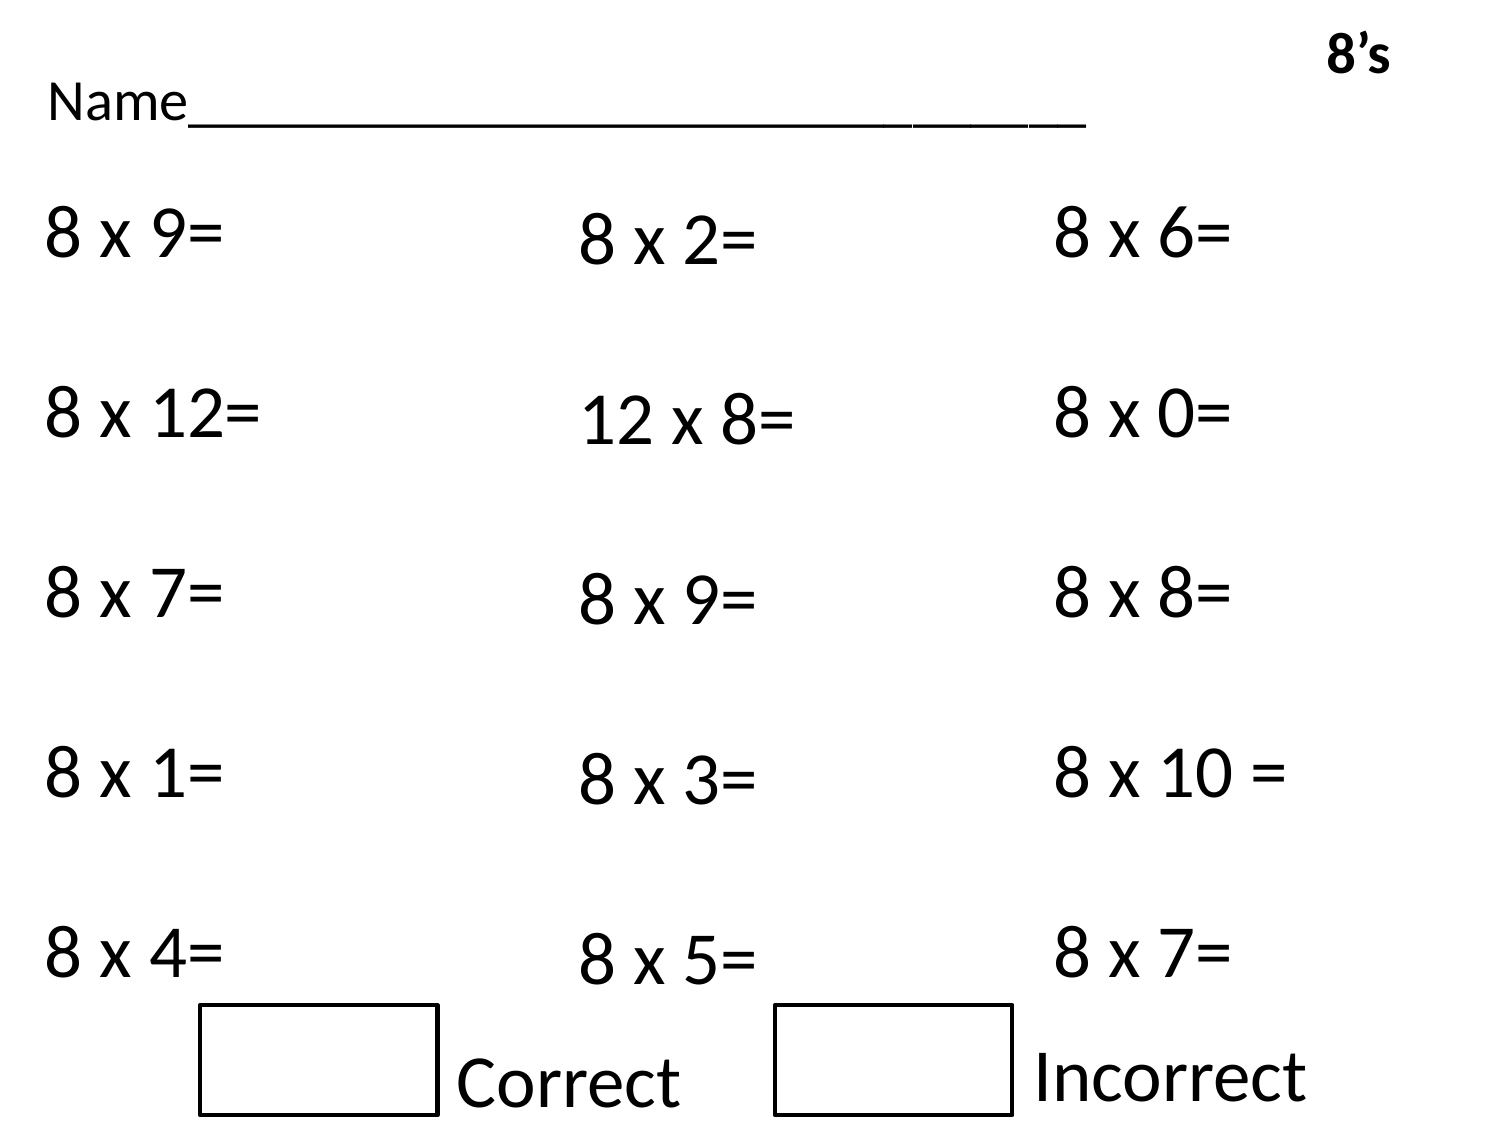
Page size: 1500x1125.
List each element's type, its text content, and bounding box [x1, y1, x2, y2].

text_box 8 x 9= 8 x 12= 8 x 7= 8 x 1= 8 x 4= [29, 174, 312, 1125]
text_box Incorrect [1018, 1019, 1324, 1124]
text_box 8 x 6= 8 x 0= 8 x 8= 8 x 10 = 8 x 7= [1038, 174, 1304, 1019]
text_box Name_______________________________ [32, 54, 1103, 140]
text_box [773, 1003, 1014, 1117]
text_box Correct [442, 1024, 697, 1125]
text_box [198, 1003, 440, 1117]
text_box 8 x 2= 12 x 8= 8 x 9= 8 x 3= 8 x 5= [563, 181, 811, 1007]
text_box 8’s [1311, 7, 1406, 93]
